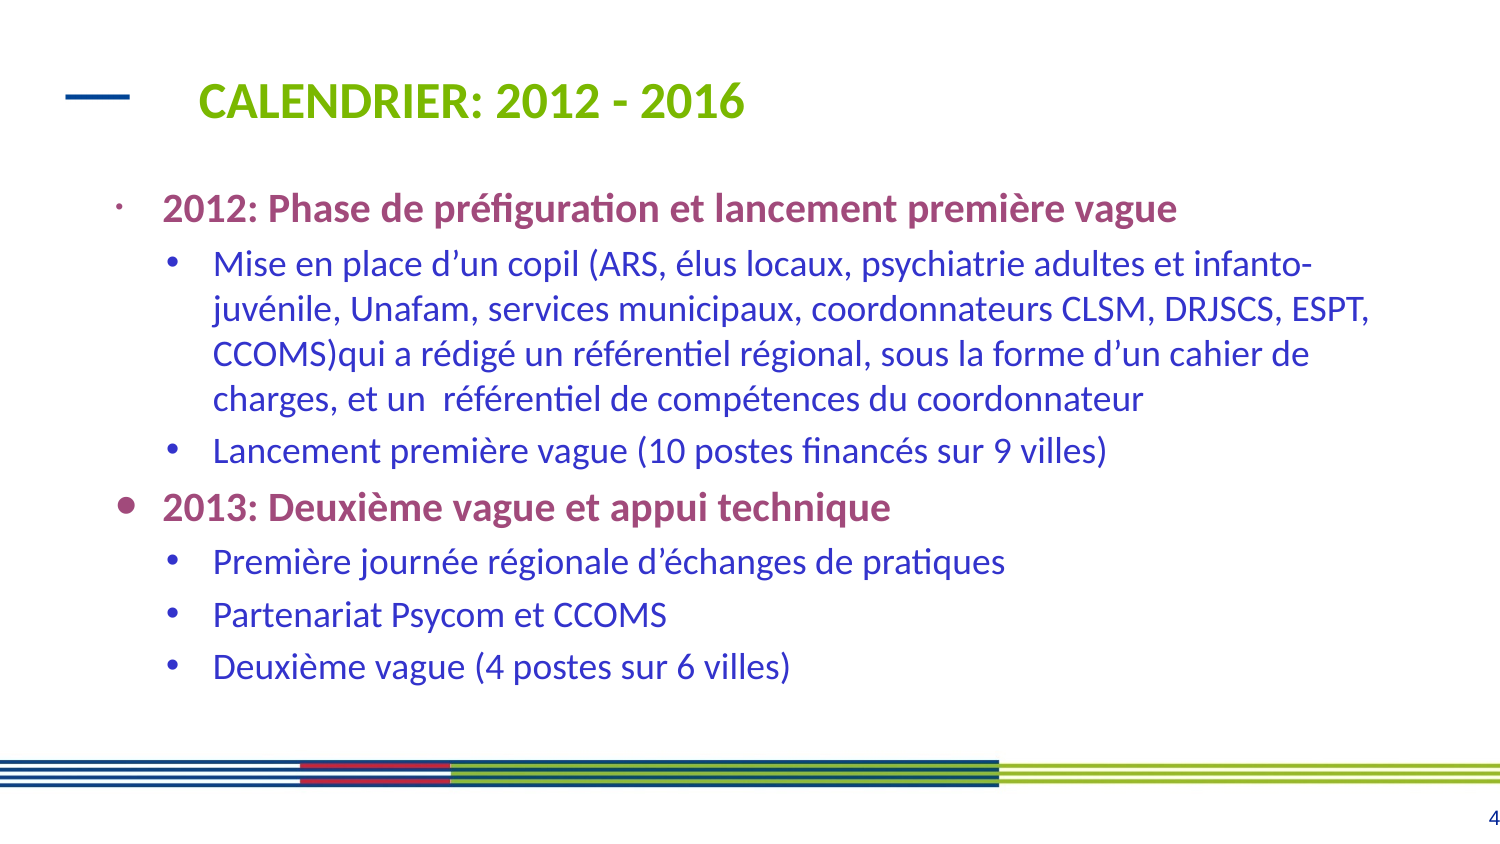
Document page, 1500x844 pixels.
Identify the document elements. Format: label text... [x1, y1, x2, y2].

picture [0, 750, 1500, 797]
title CALENDRIER: 2012 - 2016 [50, 27, 1388, 168]
picture [65, 91, 130, 103]
list 2012: Phase de préfiguration et lancement première vague Mise en place d’un copil (ARS, élus locaux, psychiatrie adultes et infanto-juvénile, Unafam, services municipaux, coordonnateurs CLSM, DRJSCS, ESPT, CCOMS)qui a rédigé un référentiel régional, sous la forme d’un cahier de charges, et un référentiel de compétences du coordonnateur Lancement première vague (10 postes financés sur 9 villes) 2013: Deuxième vague et appui technique Première journée régionale d’échanges de pratiques Partenariat Psycom et CCOMS Deuxième vague (4 postes sur 6 villes) [100, 173, 1412, 725]
